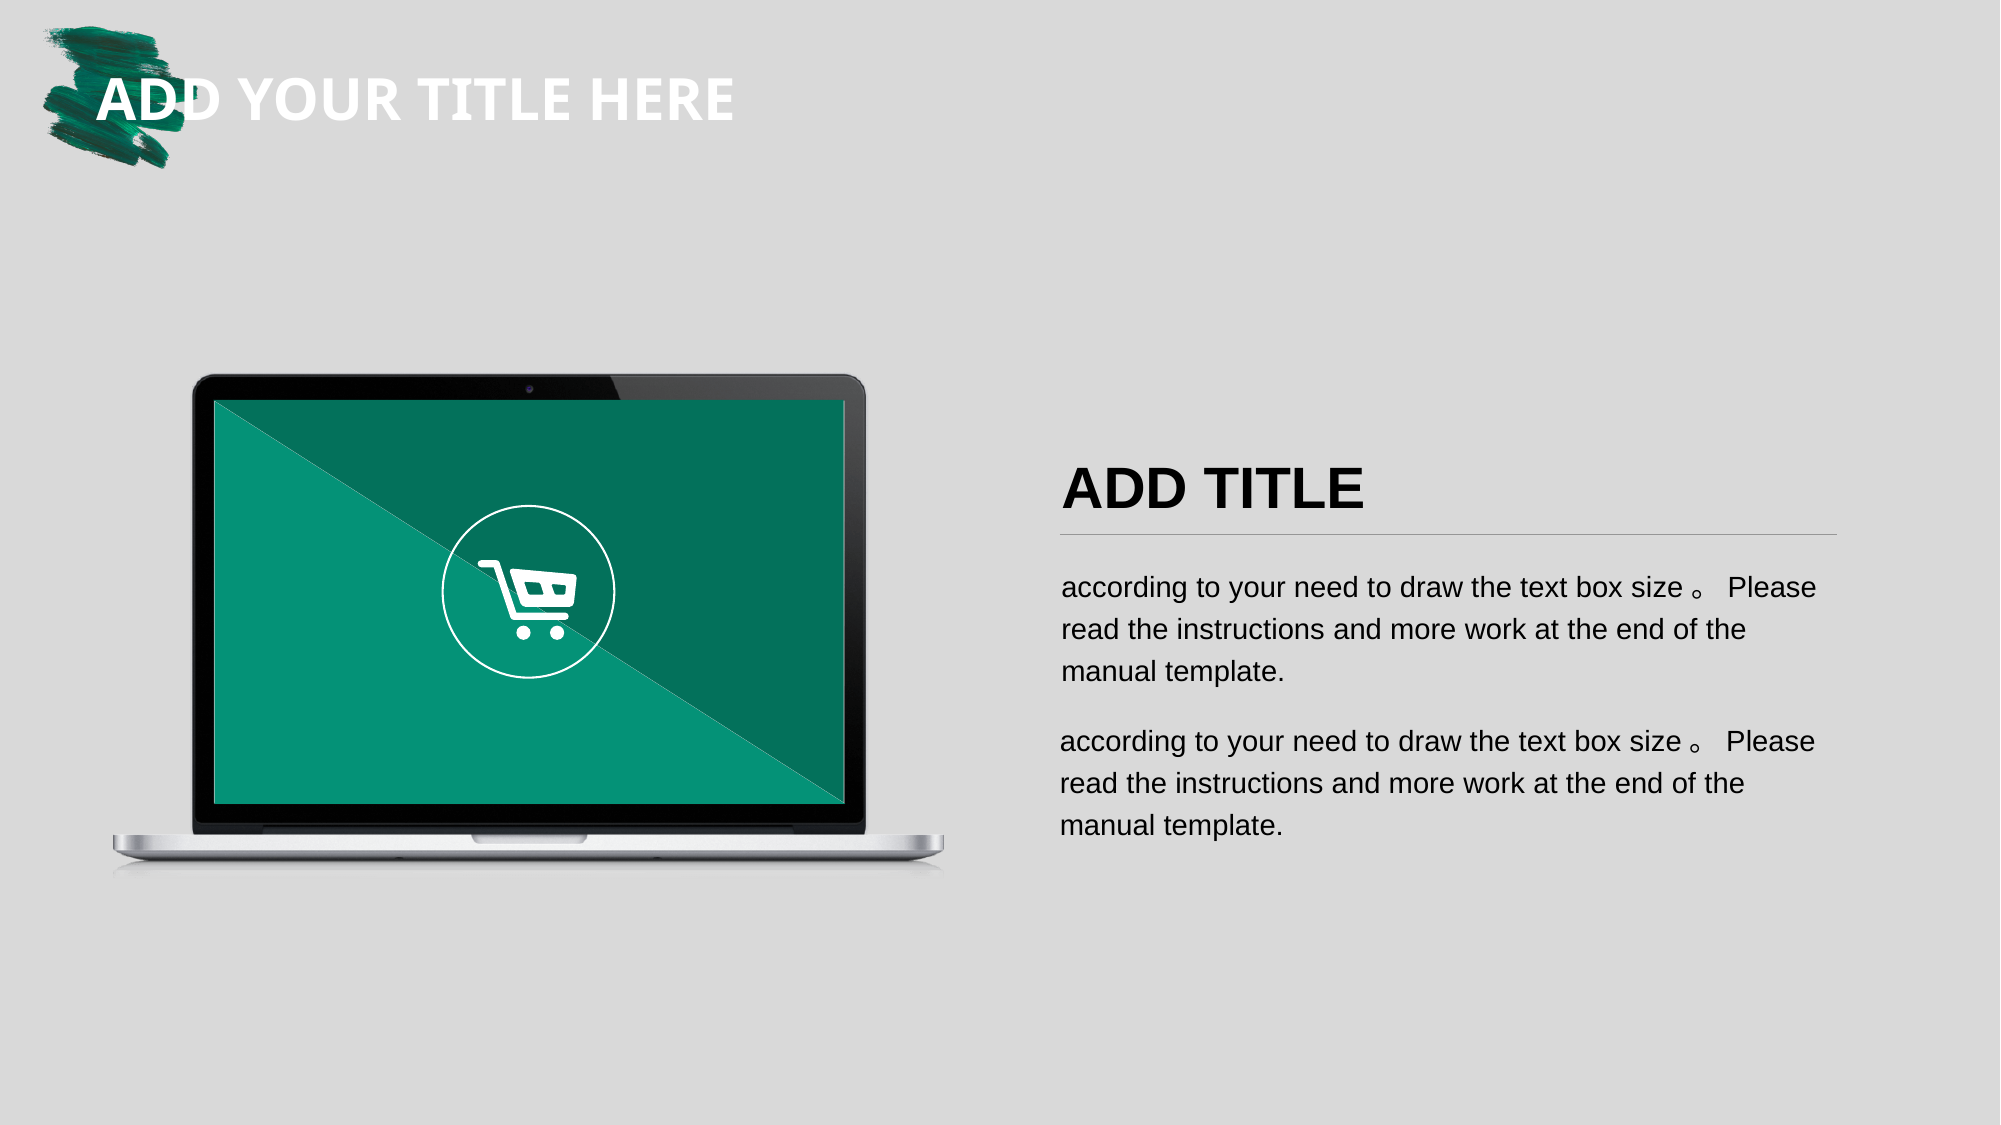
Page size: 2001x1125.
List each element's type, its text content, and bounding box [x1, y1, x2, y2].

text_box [1059, 450, 1837, 843]
picture [42, 26, 199, 169]
text_box ADD YOUR TITLE HERE [199, 54, 793, 140]
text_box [113, 372, 944, 879]
